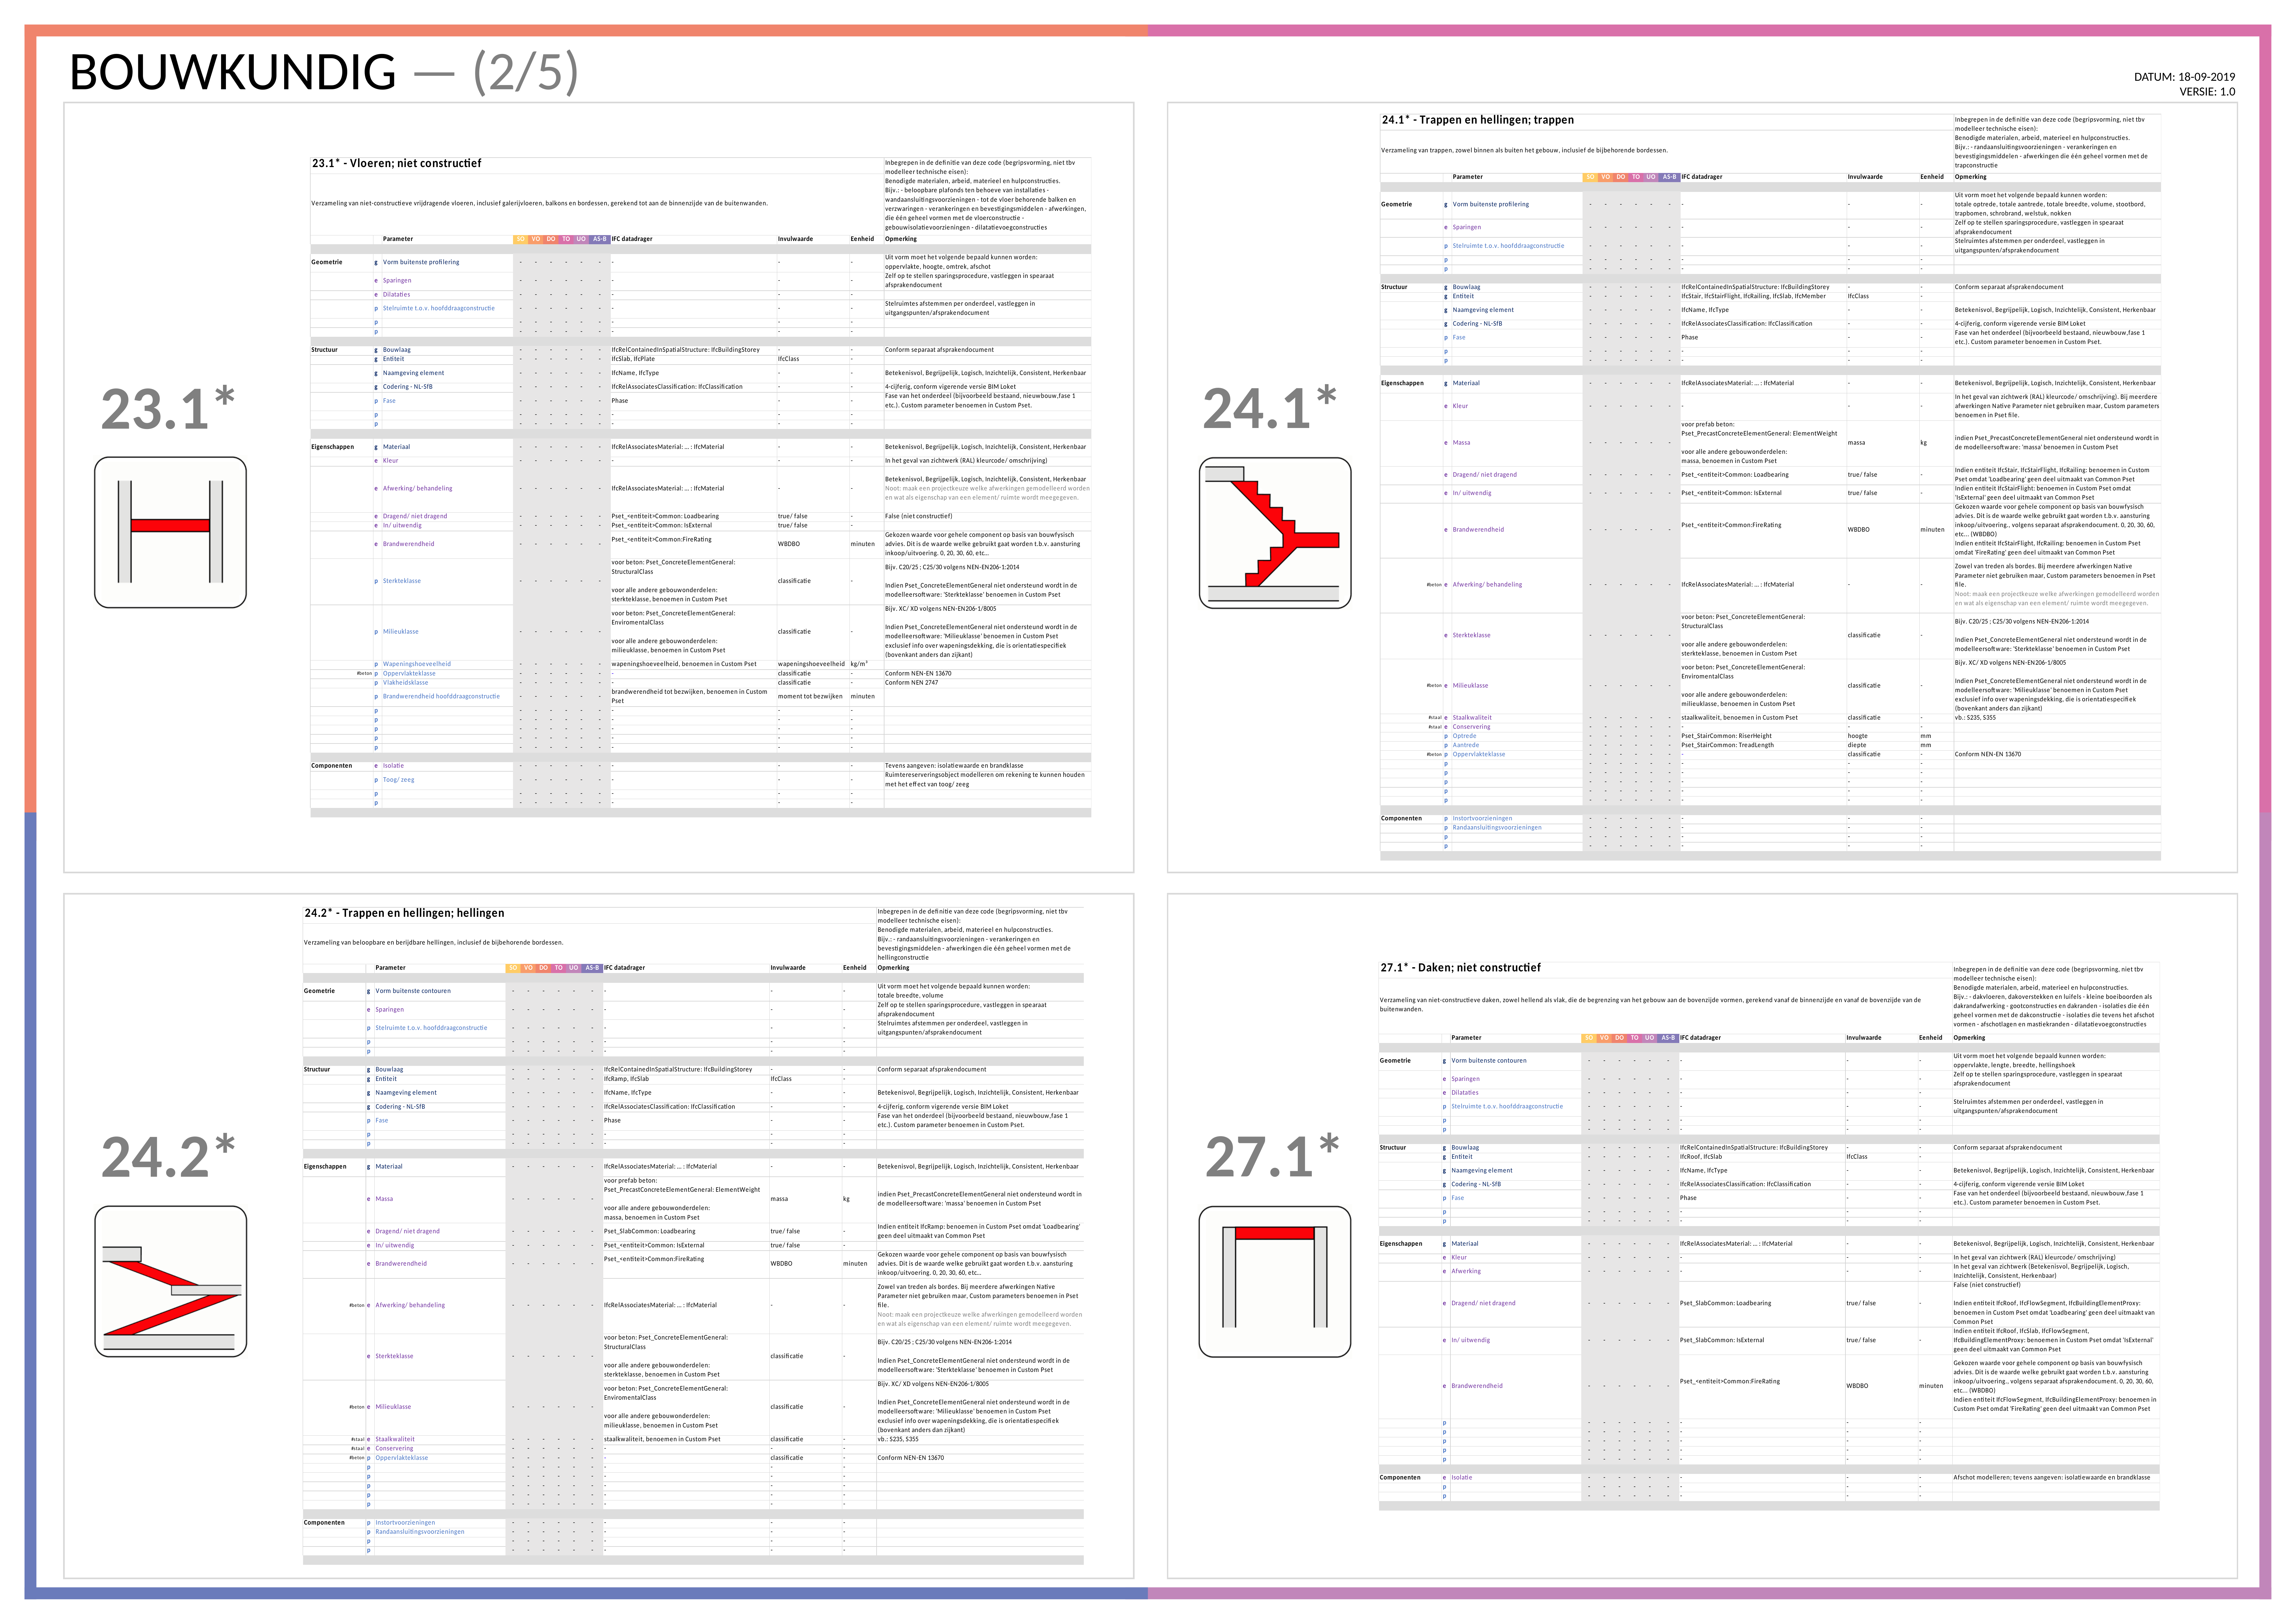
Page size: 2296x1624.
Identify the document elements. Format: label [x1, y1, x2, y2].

text_box [1195, 365, 1352, 610]
text_box [302, 907, 1085, 1565]
text_box [24, 24, 2271, 1599]
text_box [310, 157, 1092, 818]
text_box [93, 1114, 248, 1359]
text_box [1197, 1113, 1352, 1359]
text_box [1379, 962, 2160, 1511]
text_box [93, 365, 248, 610]
text_box [1380, 114, 2162, 861]
